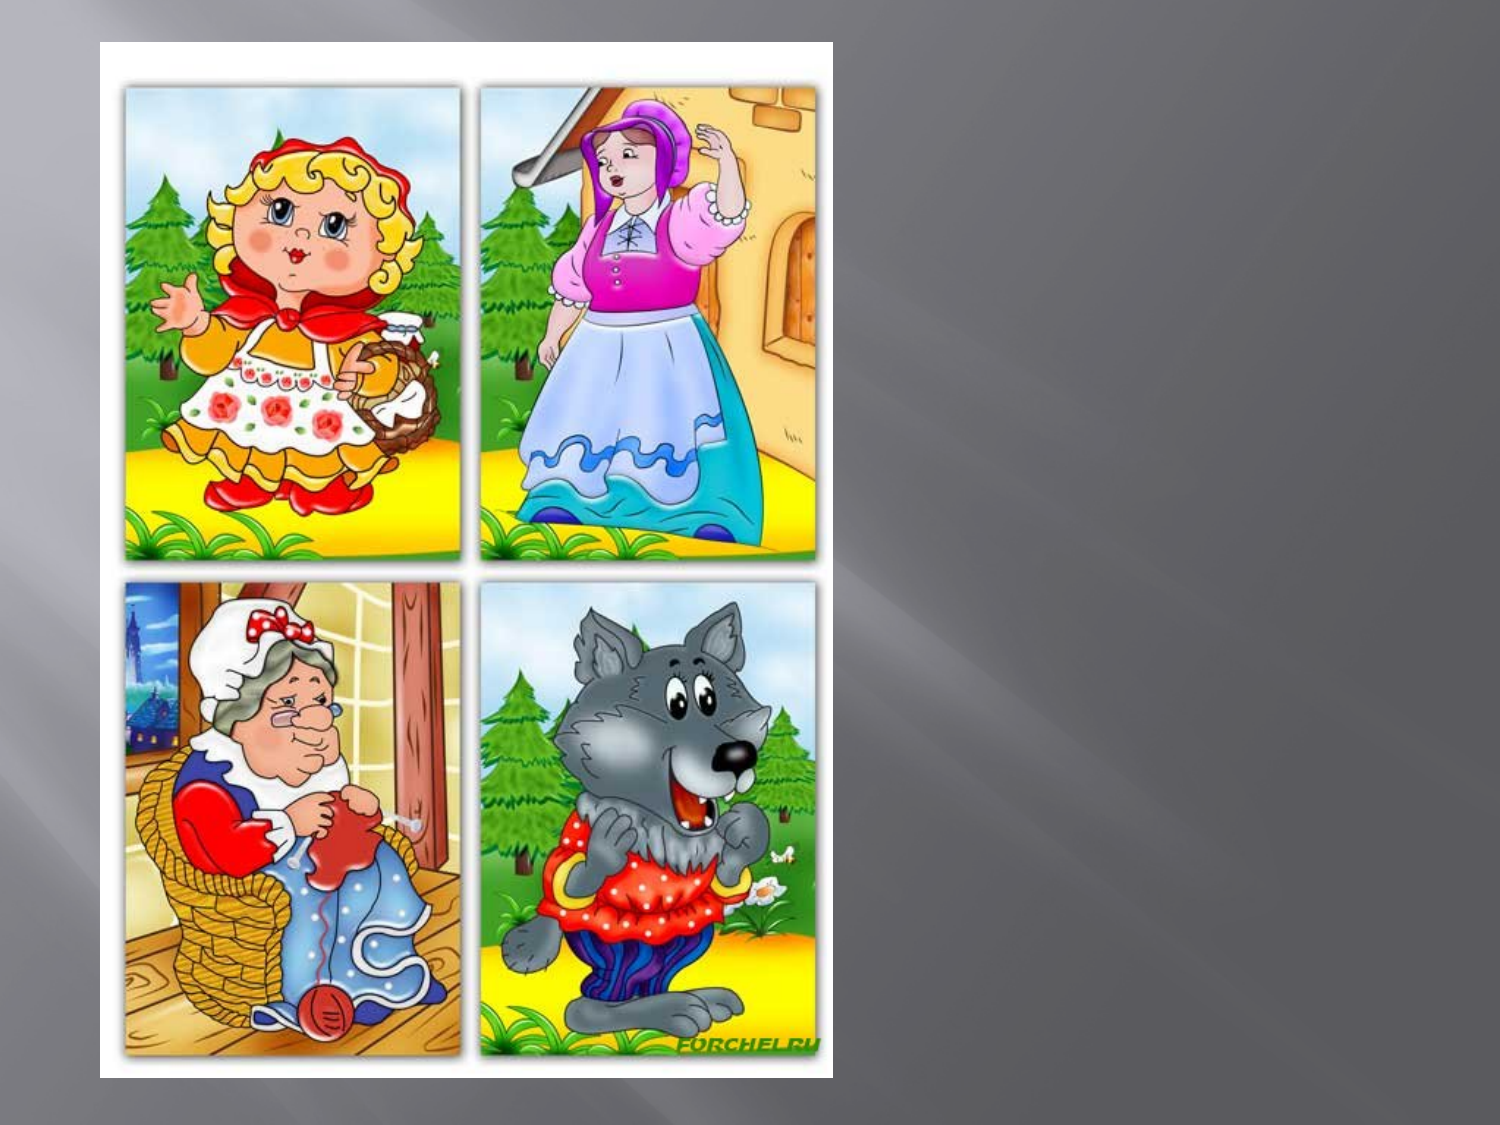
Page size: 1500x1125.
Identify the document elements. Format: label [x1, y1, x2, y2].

picture [100, 42, 833, 1078]
